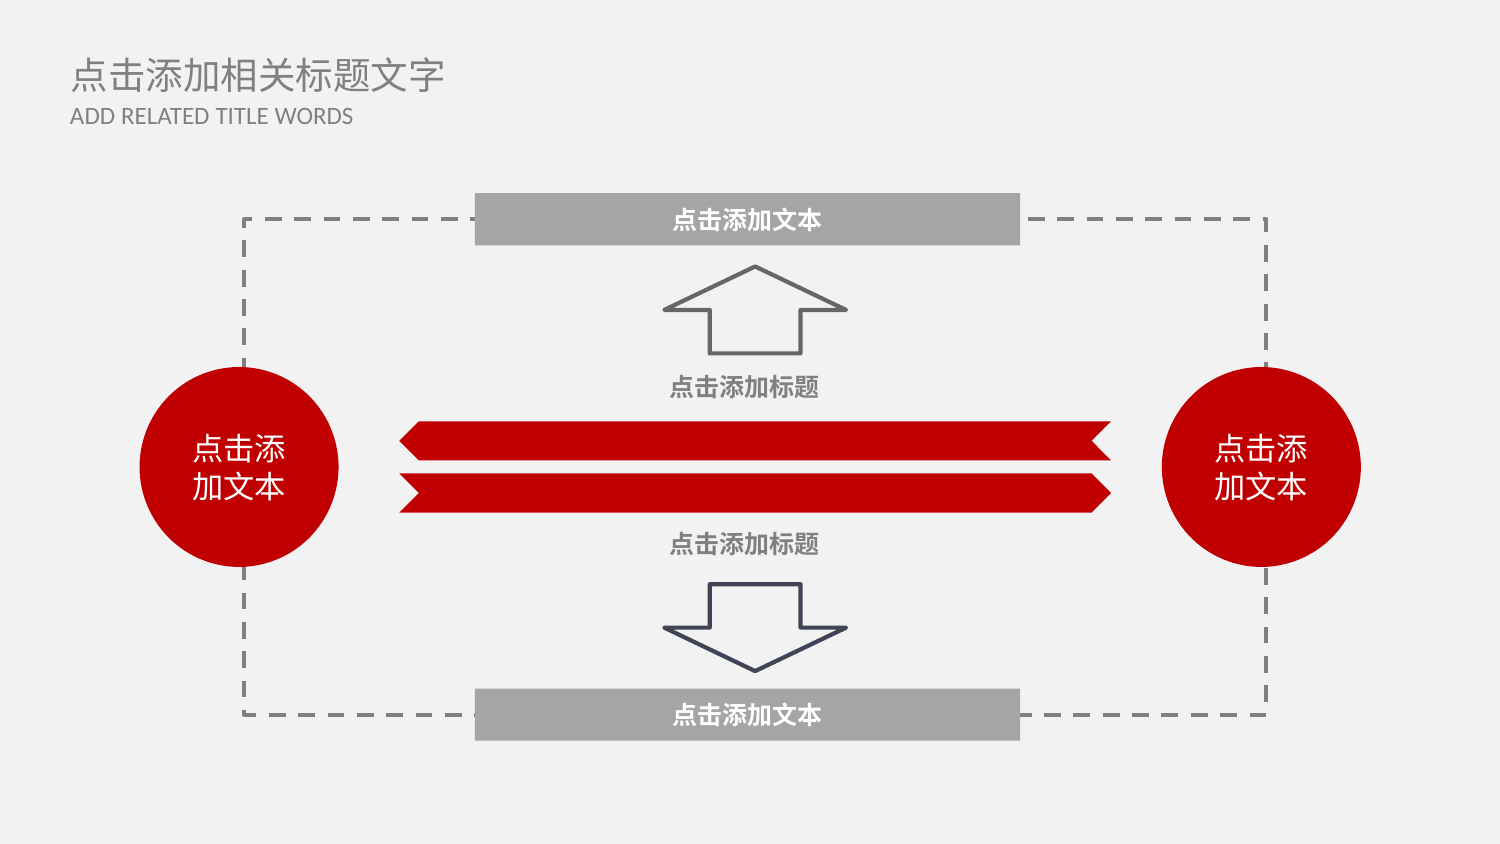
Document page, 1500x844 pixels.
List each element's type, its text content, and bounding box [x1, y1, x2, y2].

text_box 点击添加文本 [137, 364, 341, 570]
text_box 点击添加标题 [658, 365, 831, 407]
text_box 点击添加相关标题文字 [54, 43, 462, 105]
text_box 点击添加标题 [658, 523, 831, 565]
text_box 点击添加文本 [473, 191, 1022, 247]
text_box [662, 264, 849, 356]
text_box 点击添加文本 [1159, 364, 1363, 570]
text_box [397, 419, 1113, 463]
text_box ADD RELATED TITLE WORDS [54, 91, 371, 138]
text_box [397, 471, 1114, 515]
text_box 点击添加文本 [473, 686, 1022, 743]
text_box [662, 582, 849, 673]
text_box [242, 217, 1268, 717]
